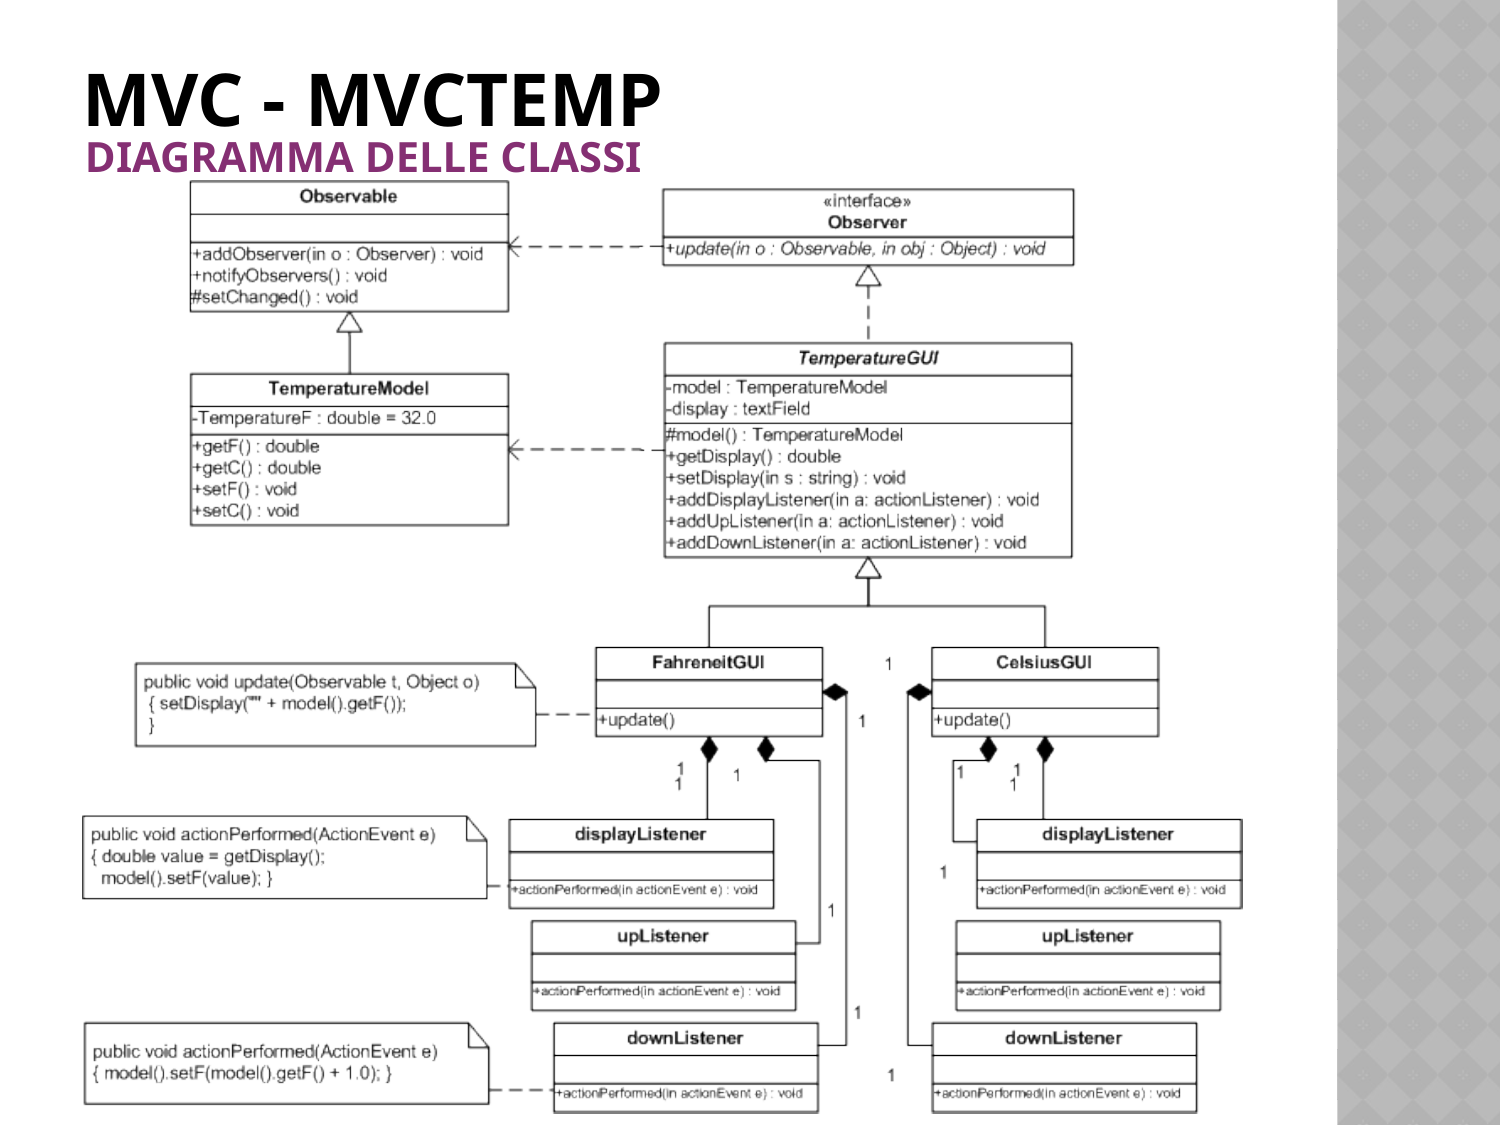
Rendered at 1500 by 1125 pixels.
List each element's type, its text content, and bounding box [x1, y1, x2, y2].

text_box DIAGRAMMA DELLE CLASSI [70, 128, 1289, 190]
picture [81, 179, 1243, 1114]
title MVC - MVCTEMP [75, 52, 1263, 128]
